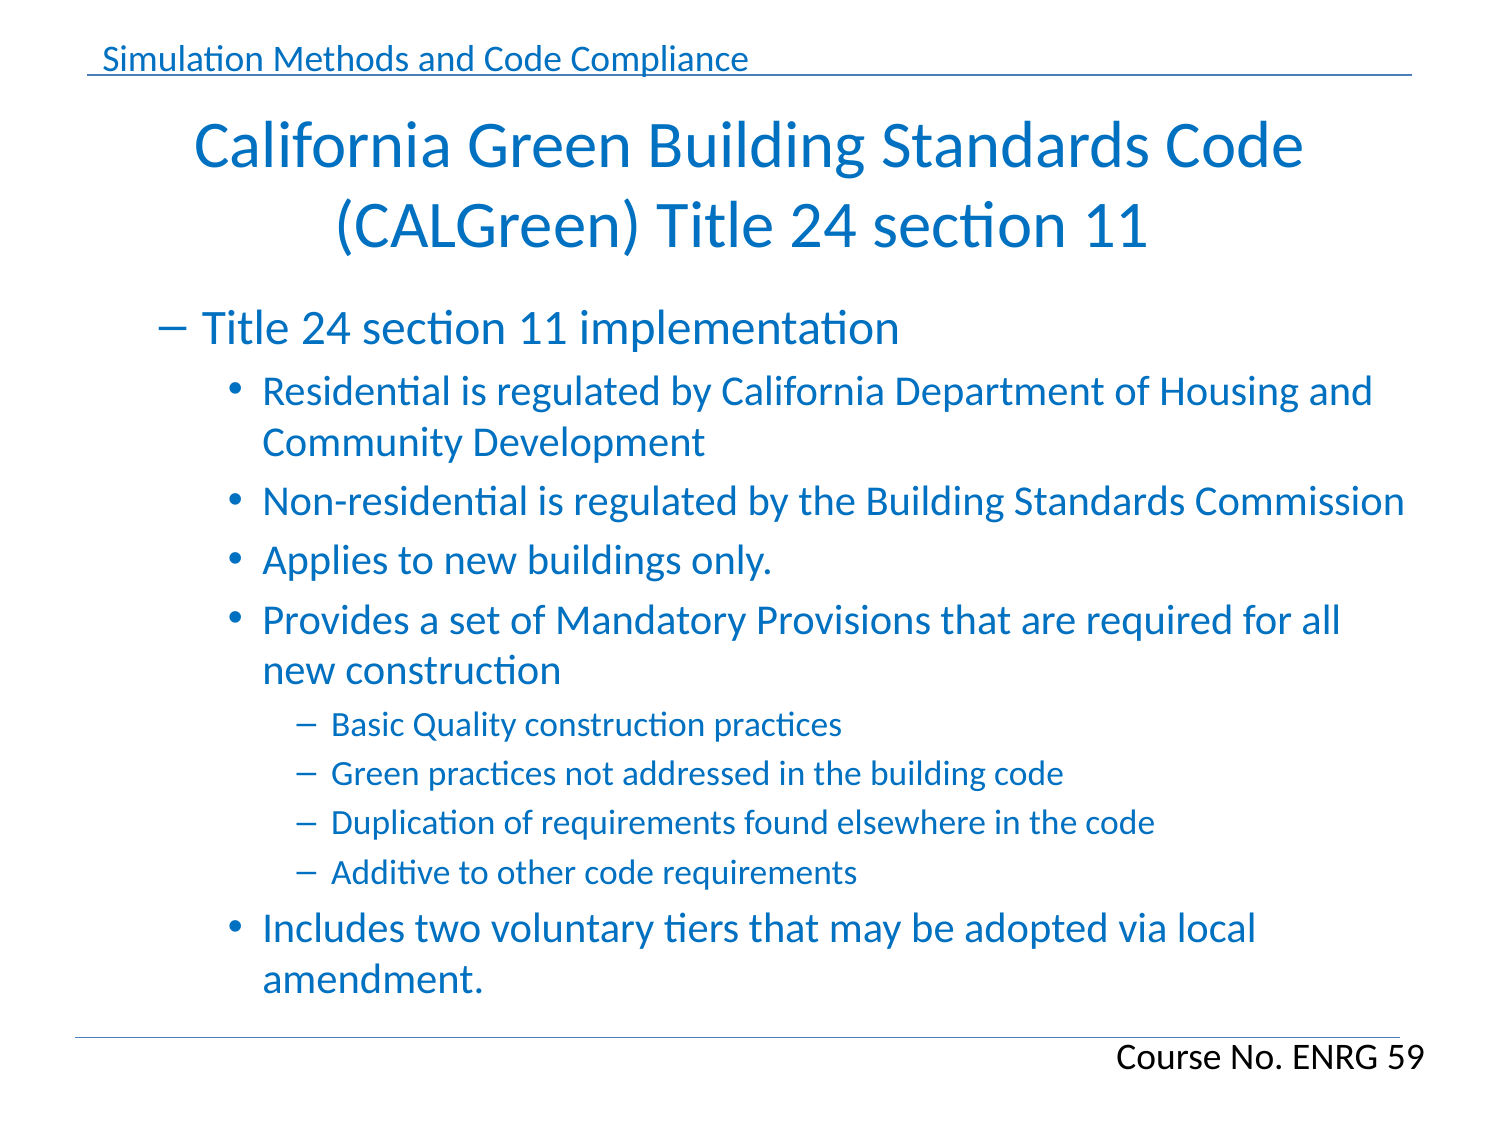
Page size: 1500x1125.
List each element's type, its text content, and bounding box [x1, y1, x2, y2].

list Title 24 section 11 implementation Residential is regulated by California Department of Housing and Community Development Non-residential is regulated by the Building Standards Commission Applies to new buildings only. Provides a set of Mandatory Provisions that are required for all new construction Basic Quality construction practices Green practices not addressed in the building code Duplication of requirements found elsewhere in the code Additive to other code requirements Includes two voluntary tiers that may be adopted via local amendment. [75, 287, 1425, 1030]
title California Green Building Standards Code (CALGreen) Title 24 section 11 [75, 87, 1425, 275]
